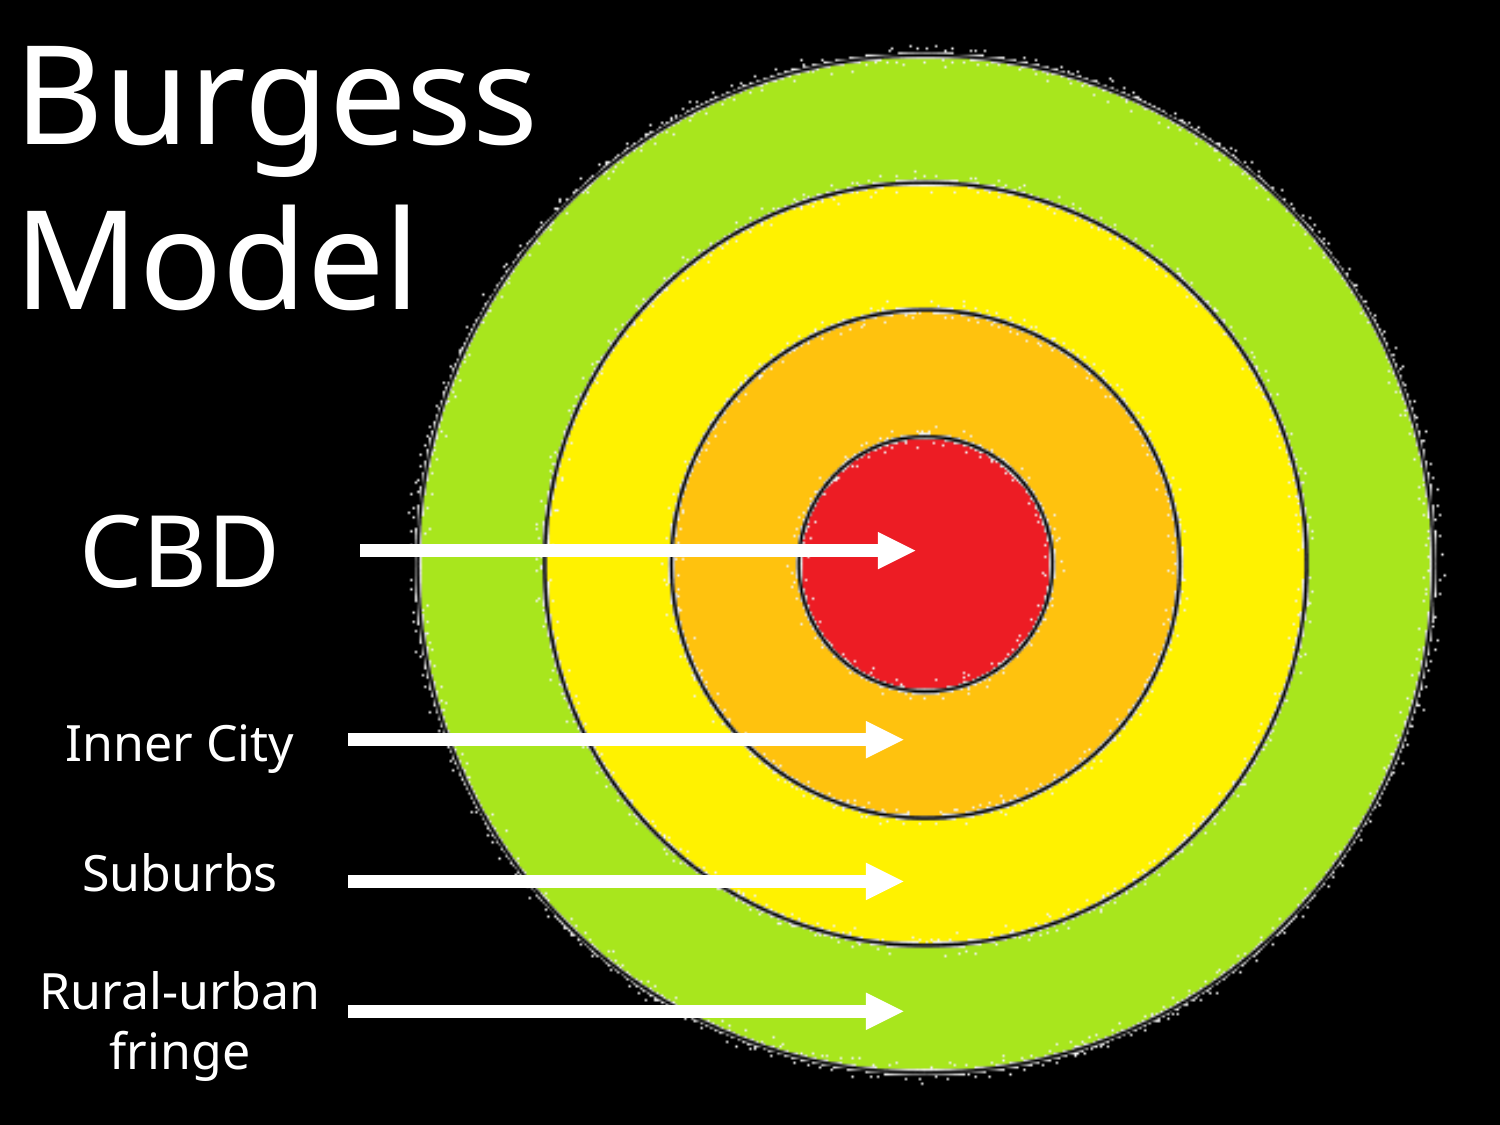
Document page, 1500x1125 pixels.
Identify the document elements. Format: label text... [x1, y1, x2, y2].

text_box Burgess Model [0, 0, 379, 345]
text_box CBD [0, 479, 361, 615]
text_box Rural-urban fringe [0, 952, 361, 1087]
picture [383, 0, 1500, 1125]
text_box Inner City [0, 704, 361, 779]
text_box Suburbs [0, 834, 361, 909]
